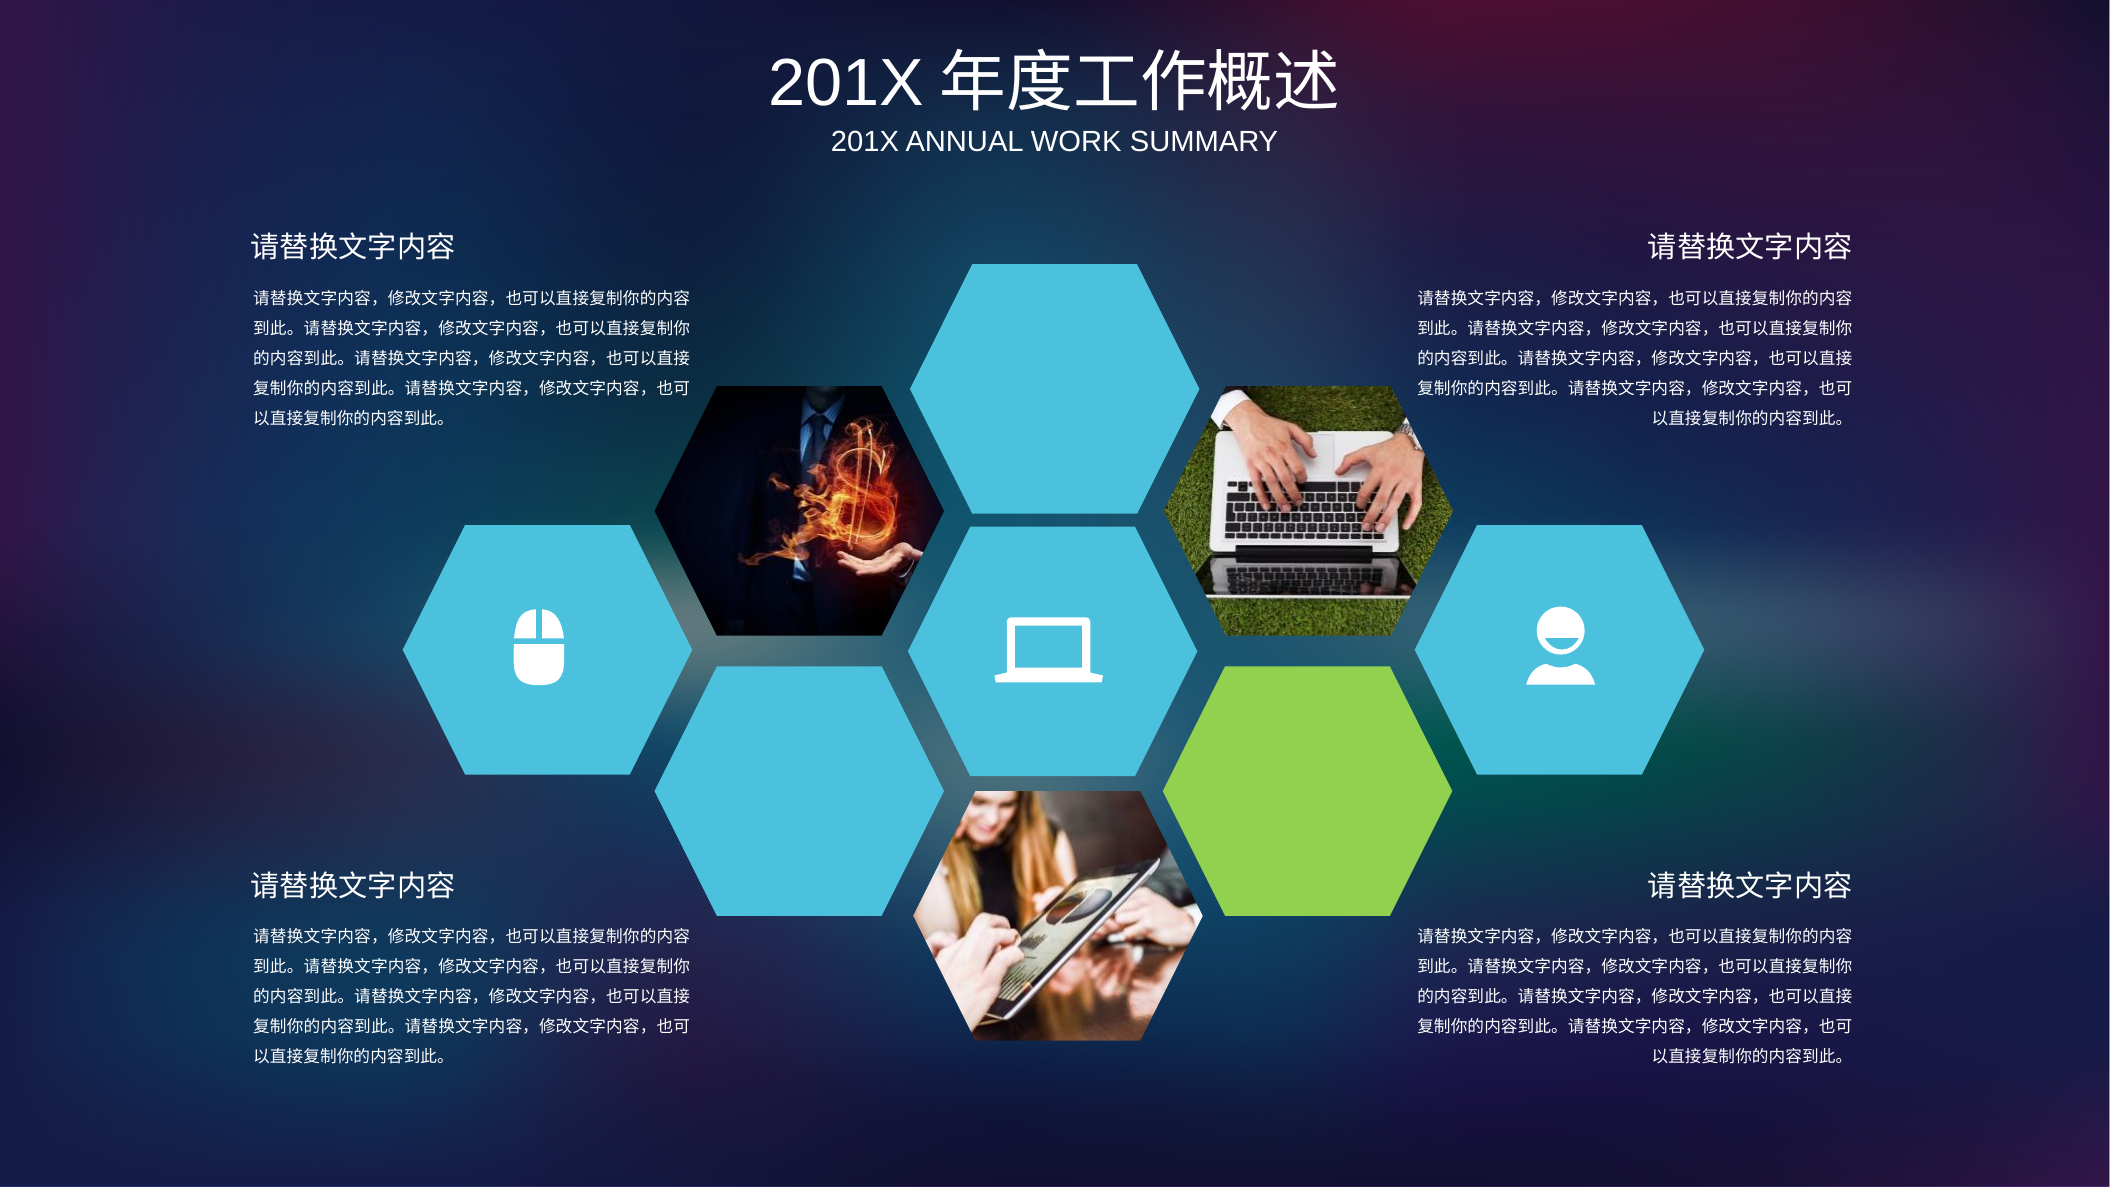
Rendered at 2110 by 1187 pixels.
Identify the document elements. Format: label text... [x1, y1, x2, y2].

text_box [908, 263, 1201, 515]
text_box [653, 777, 946, 917]
text_box 请替换文字内容，修改文字内容，也可以直接复制你的内容到此。请替换文字内容，修改文字内容，也可以直接复制你的内容到此。请替换文字内容，修改文字内容，也可以直接复制你的内容到此。请替换文字内容，修改文字内容，也可以直接复制你的内容到此。 [253, 278, 691, 428]
text_box 请替换文字内容，修改文字内容，也可以直接复制你的内容到此。请替换文字内容，修改文字内容，也可以直接复制你的内容到此。请替换文字内容，修改文字内容，也可以直接复制你的内容到此。请替换文字内容，修改文字内容，也可以直接复制你的内容到此。 [1415, 278, 1853, 428]
text_box 请替换文字内容 [1573, 866, 1853, 902]
text_box [912, 790, 1204, 1042]
text_box 请替换文字内容，修改文字内容，也可以直接复制你的内容到此。请替换文字内容，修改文字内容，也可以直接复制你的内容到此。请替换文字内容，修改文字内容，也可以直接复制你的内容到此。请替换文字内容，修改文字内容，也可以直接复制你的内容到此。 [1415, 916, 1853, 1067]
text_box 请替换文字内容 [250, 228, 531, 264]
text_box 201X年度工作概述 [730, 38, 1379, 119]
text_box 201X ANNUAL WORK SUMMARY [824, 122, 1285, 158]
text_box [1161, 777, 1454, 917]
text_box 请替换文字内容 [1573, 228, 1853, 264]
text_box 请替换文字内容，修改文字内容，也可以直接复制你的内容到此。请替换文字内容，修改文字内容，也可以直接复制你的内容到此。请替换文字内容，修改文字内容，也可以直接复制你的内容到此。请替换文字内容，修改文字内容，也可以直接复制你的内容到此。 [253, 916, 691, 1067]
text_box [402, 524, 1705, 777]
picture [0, 0, 2110, 1187]
text_box [653, 385, 946, 524]
text_box [1162, 385, 1455, 524]
text_box 请替换文字内容 [250, 866, 531, 902]
